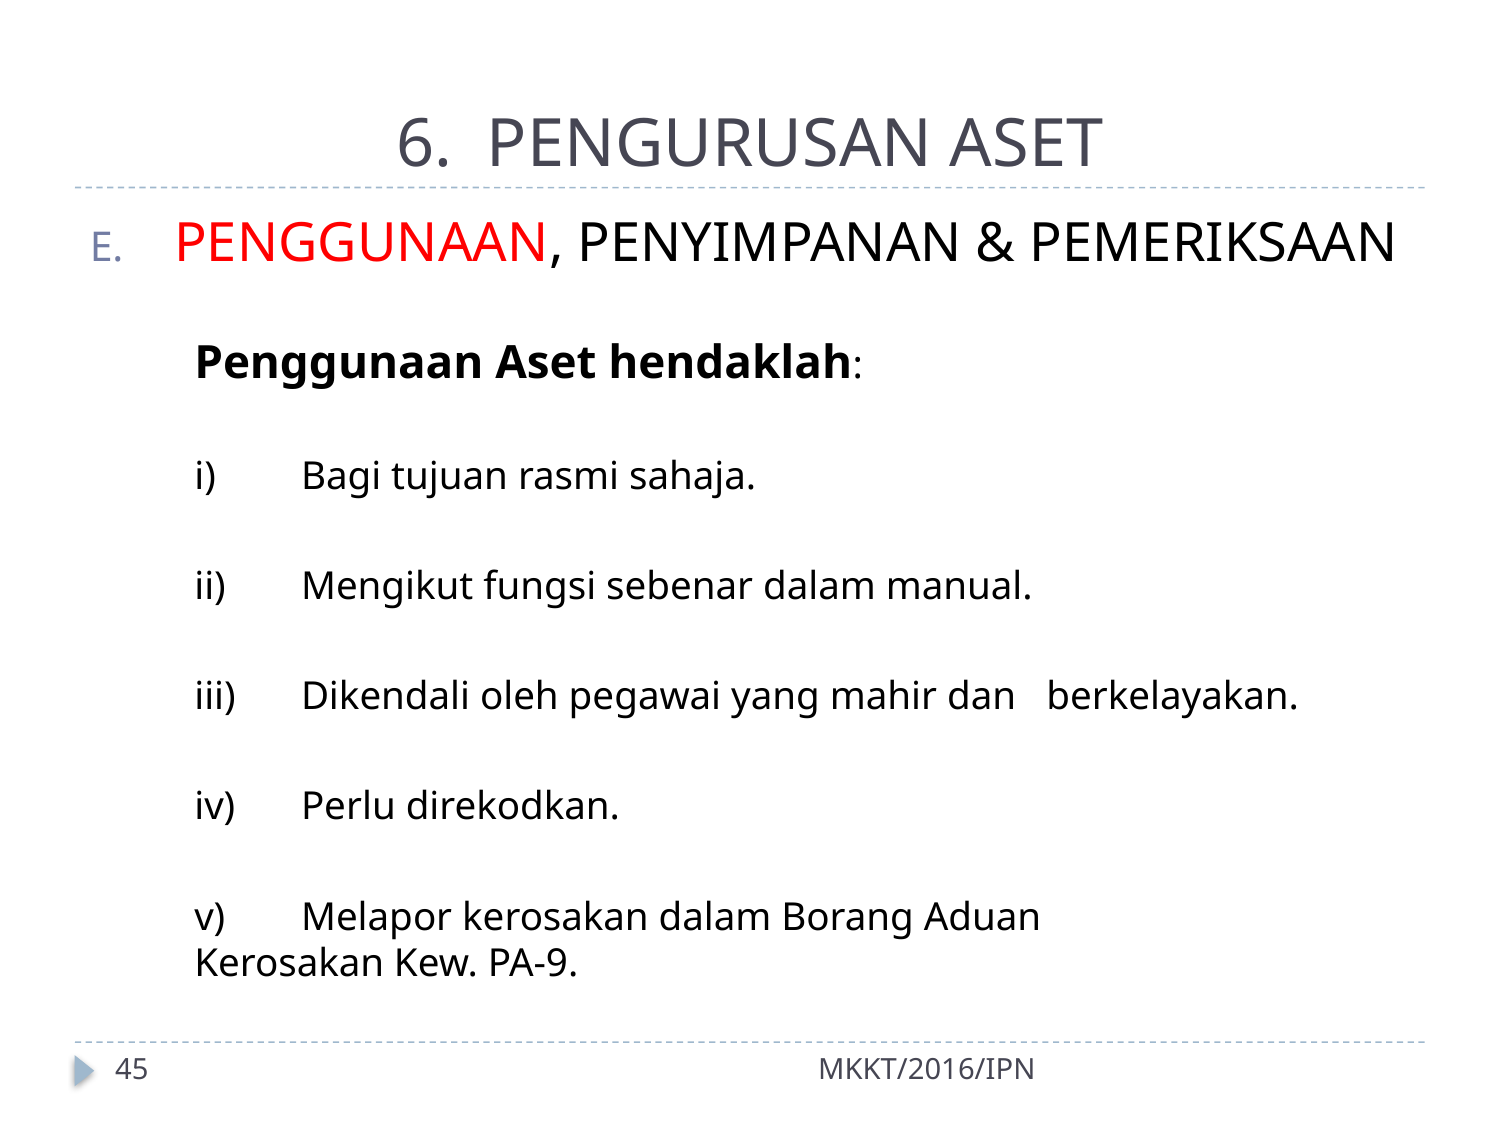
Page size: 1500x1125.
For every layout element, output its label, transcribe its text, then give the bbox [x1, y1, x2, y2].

slide_number 45 [100, 1042, 426, 1103]
text_box Penggunaan Aset hendaklah: i) Bagi tujuan rasmi sahaja. ii) Mengikut fungsi sebenar dalam manual. iii) Dikendali oleh pegawai yang mahir dan berkelayakan. iv) Perlu direkodkan. v) Melapor kerosakan dalam Borang Aduan Kerosakan Kew. PA-9. [162, 324, 1338, 1009]
text_box [143, 314, 1359, 1005]
title 6. PENGURUSAN ASET [75, 24, 1425, 188]
list PENGGUNAAN, PENYIMPANAN & PEMERIKSAAN [75, 200, 1425, 325]
footer MKKT/2016/IPN [475, 1042, 1051, 1103]
